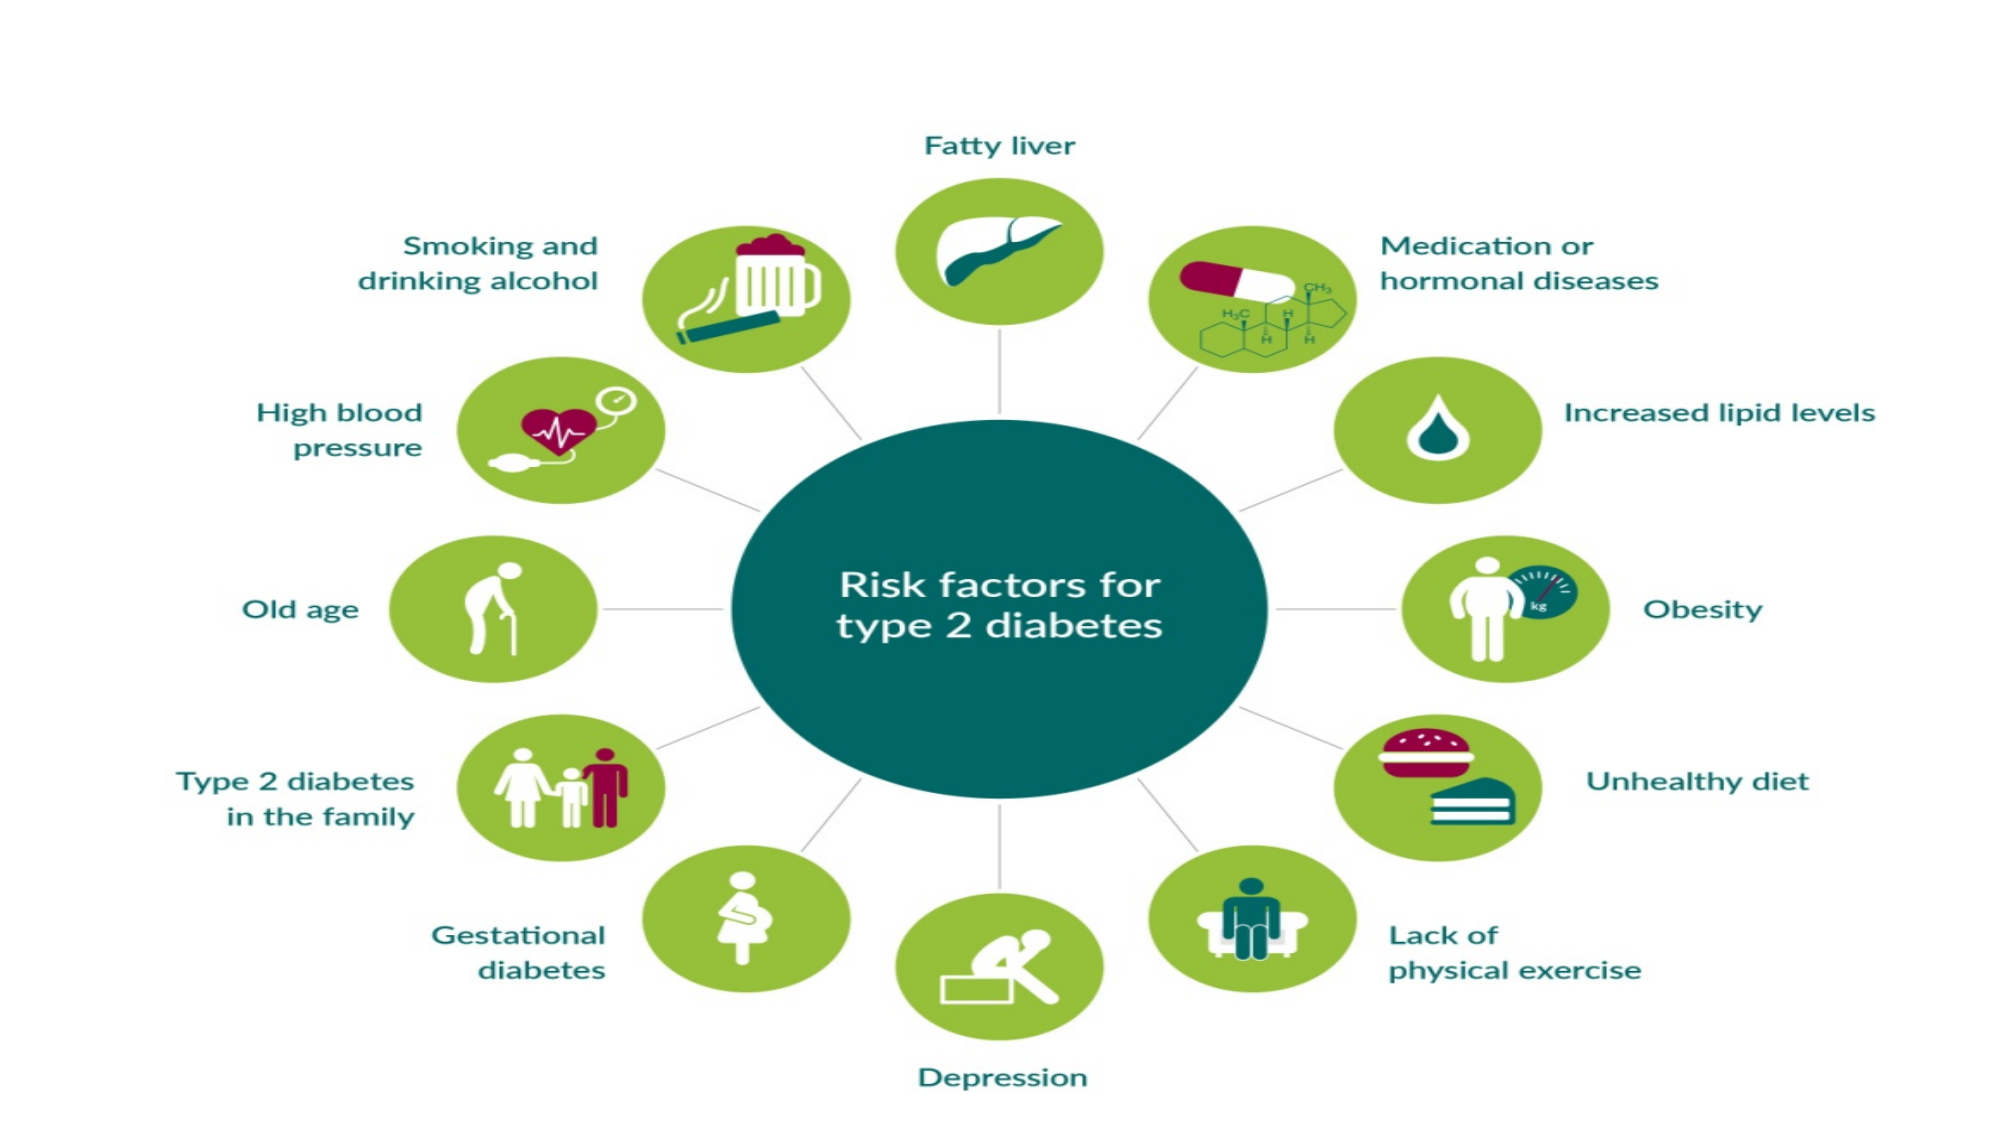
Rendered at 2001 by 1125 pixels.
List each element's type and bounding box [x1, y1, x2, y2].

list [0, 0, 2000, 1125]
